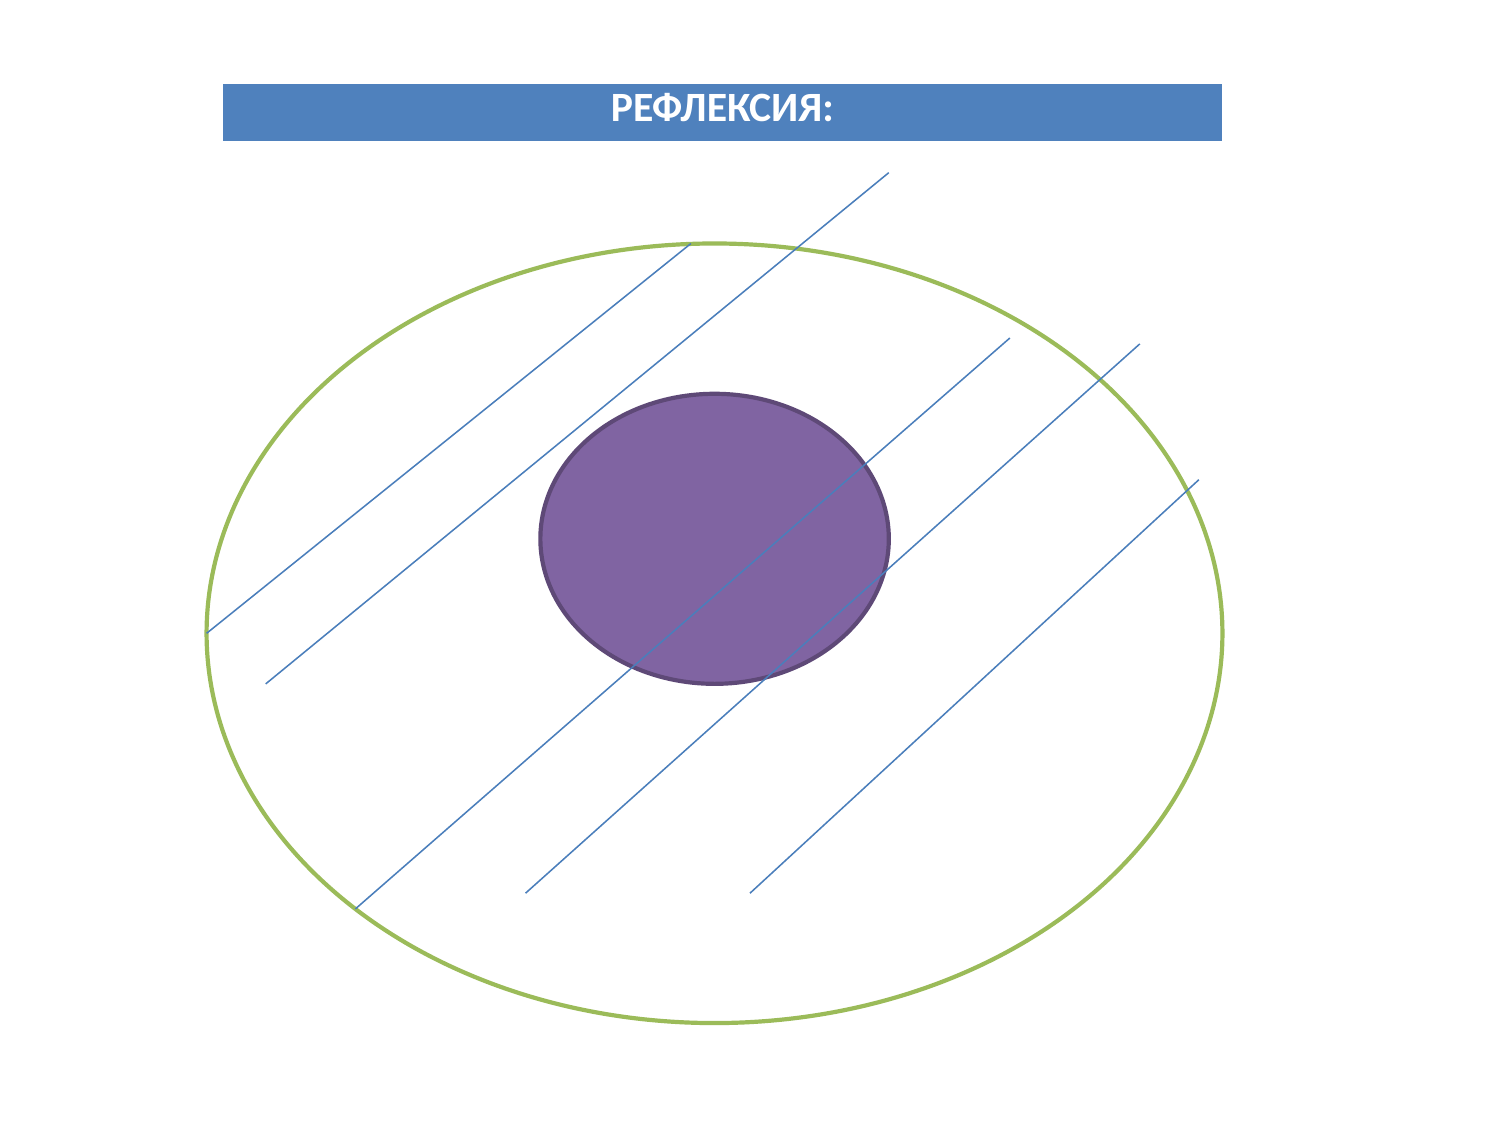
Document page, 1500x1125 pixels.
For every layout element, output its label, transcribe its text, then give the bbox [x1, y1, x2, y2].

text_box [1146, 424, 1183, 478]
text_box [204, 641, 350, 908]
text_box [525, 343, 1141, 894]
text_box [894, 266, 1056, 342]
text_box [355, 337, 1010, 910]
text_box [265, 172, 889, 685]
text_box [749, 479, 1200, 894]
table_header РЕФЛЕКСИЯ: [223, 84, 1222, 141]
text_box [1204, 523, 1225, 744]
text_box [206, 243, 260, 634]
text_box [363, 903, 1085, 1026]
